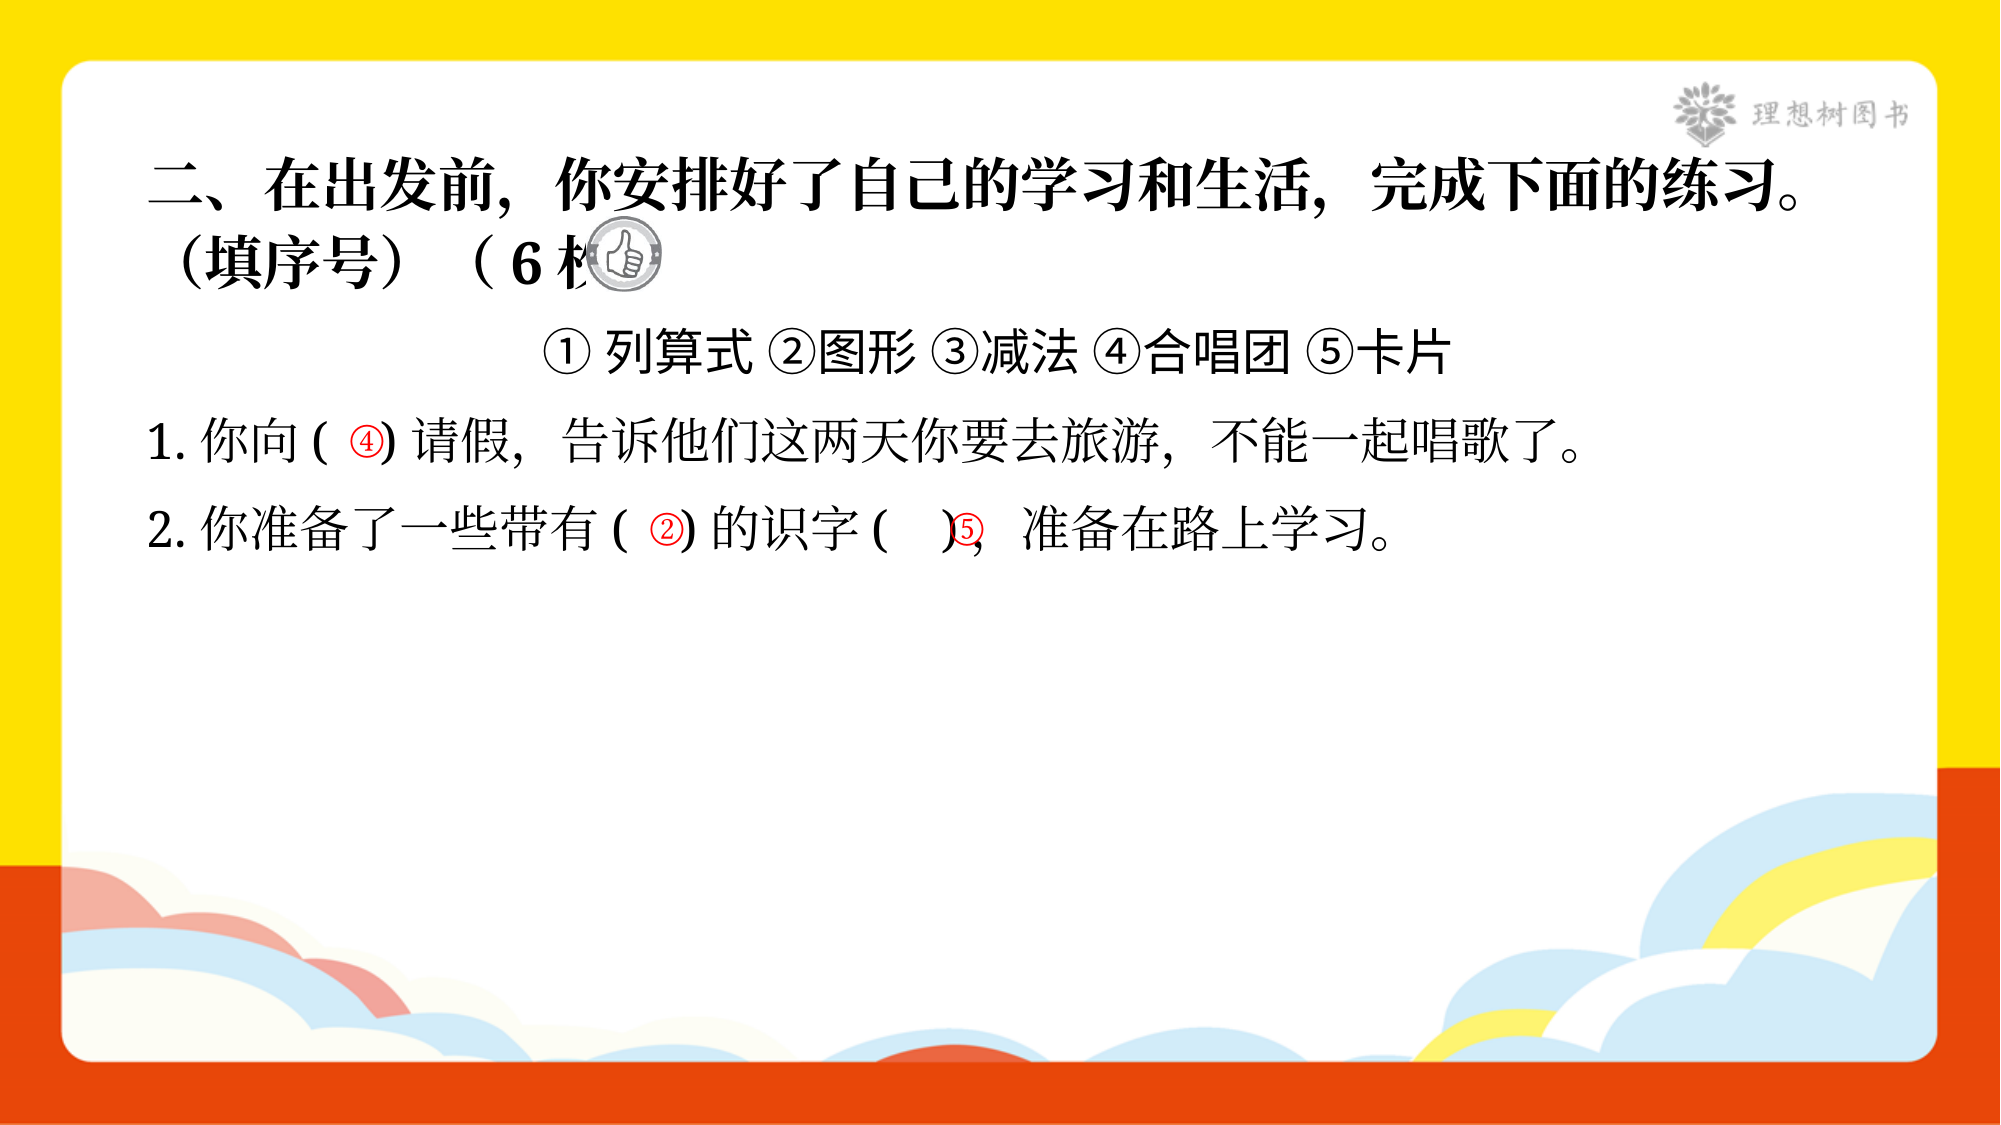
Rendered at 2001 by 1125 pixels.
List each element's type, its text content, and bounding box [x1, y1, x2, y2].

picture [0, 0, 2000, 1125]
text_box ② [624, 467, 711, 546]
text_box 2.你准备了一些带有( )的识字( )，准备在路上学习。 [146, 469, 1851, 548]
text_box 1.你向( )请假，告诉他们这两天你要去旅游，不能一起唱歌了。 [146, 381, 1851, 460]
text_box ⑤ [924, 467, 1011, 546]
text_box ④ [324, 380, 411, 458]
text_box 二、在出发前，你安排好了自己的学习和生活，完成下面的练习。 （填序号）（6枚 ） [146, 146, 1851, 293]
text_box ①列算式 ②图形 ③减法 ④合唱团 ⑤卡片 [146, 293, 1851, 372]
